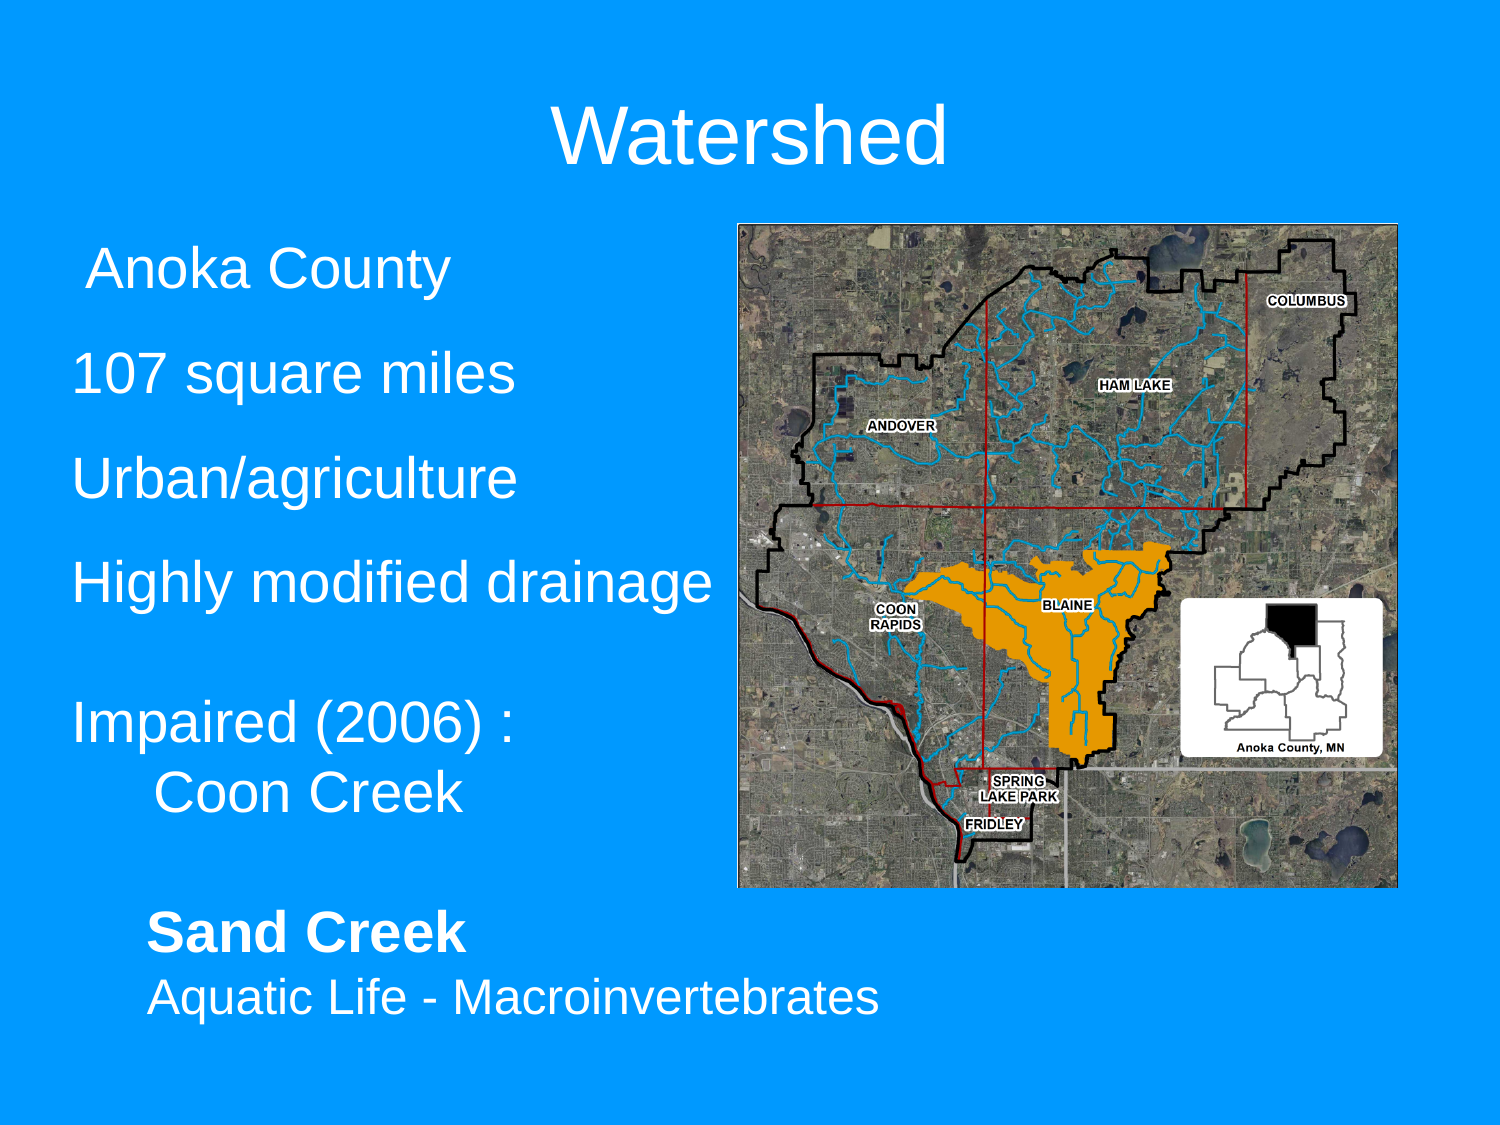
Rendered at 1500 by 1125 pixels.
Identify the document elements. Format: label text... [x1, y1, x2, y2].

title Watershed [75, 37, 1425, 225]
text_box Anoka County 107 square miles Urban/agriculture Highly modified drainage Impaired (2006) : Coon Creek Sand Creek Aquatic Life - Macroinvertebrates [57, 187, 1068, 1032]
picture [737, 222, 1398, 888]
